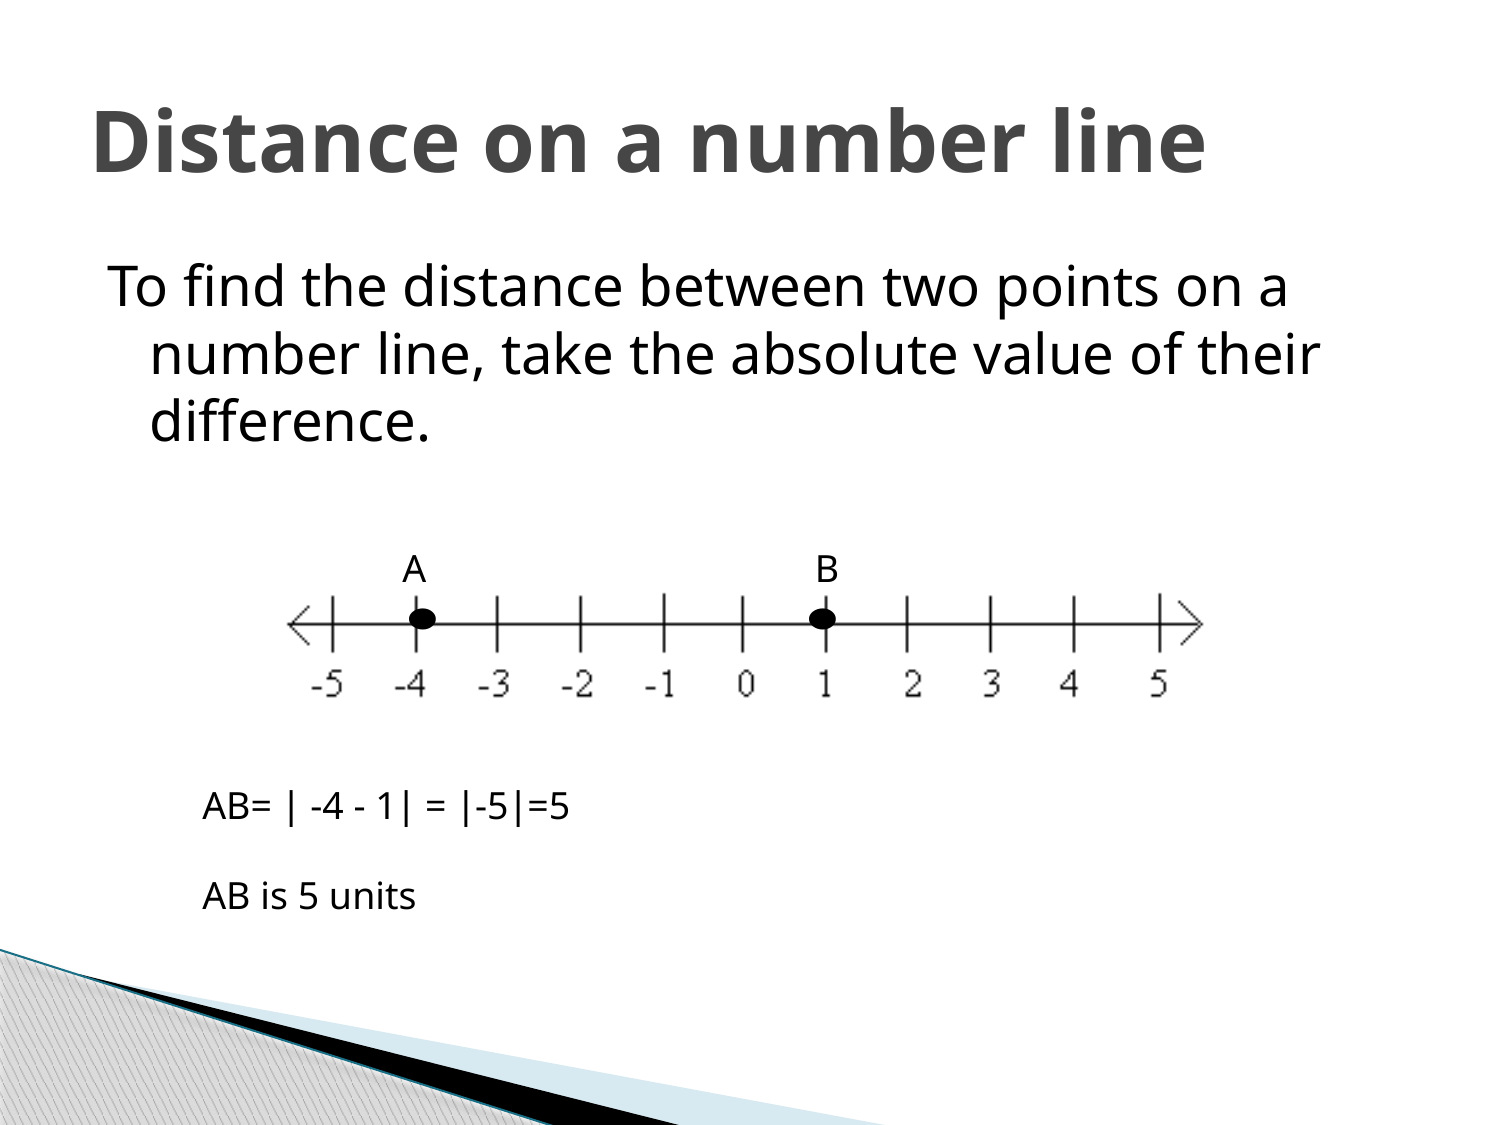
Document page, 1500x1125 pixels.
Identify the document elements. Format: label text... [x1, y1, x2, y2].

list To find the distance between two points on a number line, take the absolute value of their difference. [75, 243, 1425, 986]
picture [212, 449, 1287, 823]
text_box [399, 599, 460, 648]
title Distance on a number line [75, 45, 1425, 233]
text_box AB= ∣ -4 - 1∣ = ∣-5∣=5 AB is 5 units [187, 774, 1038, 925]
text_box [799, 599, 860, 648]
